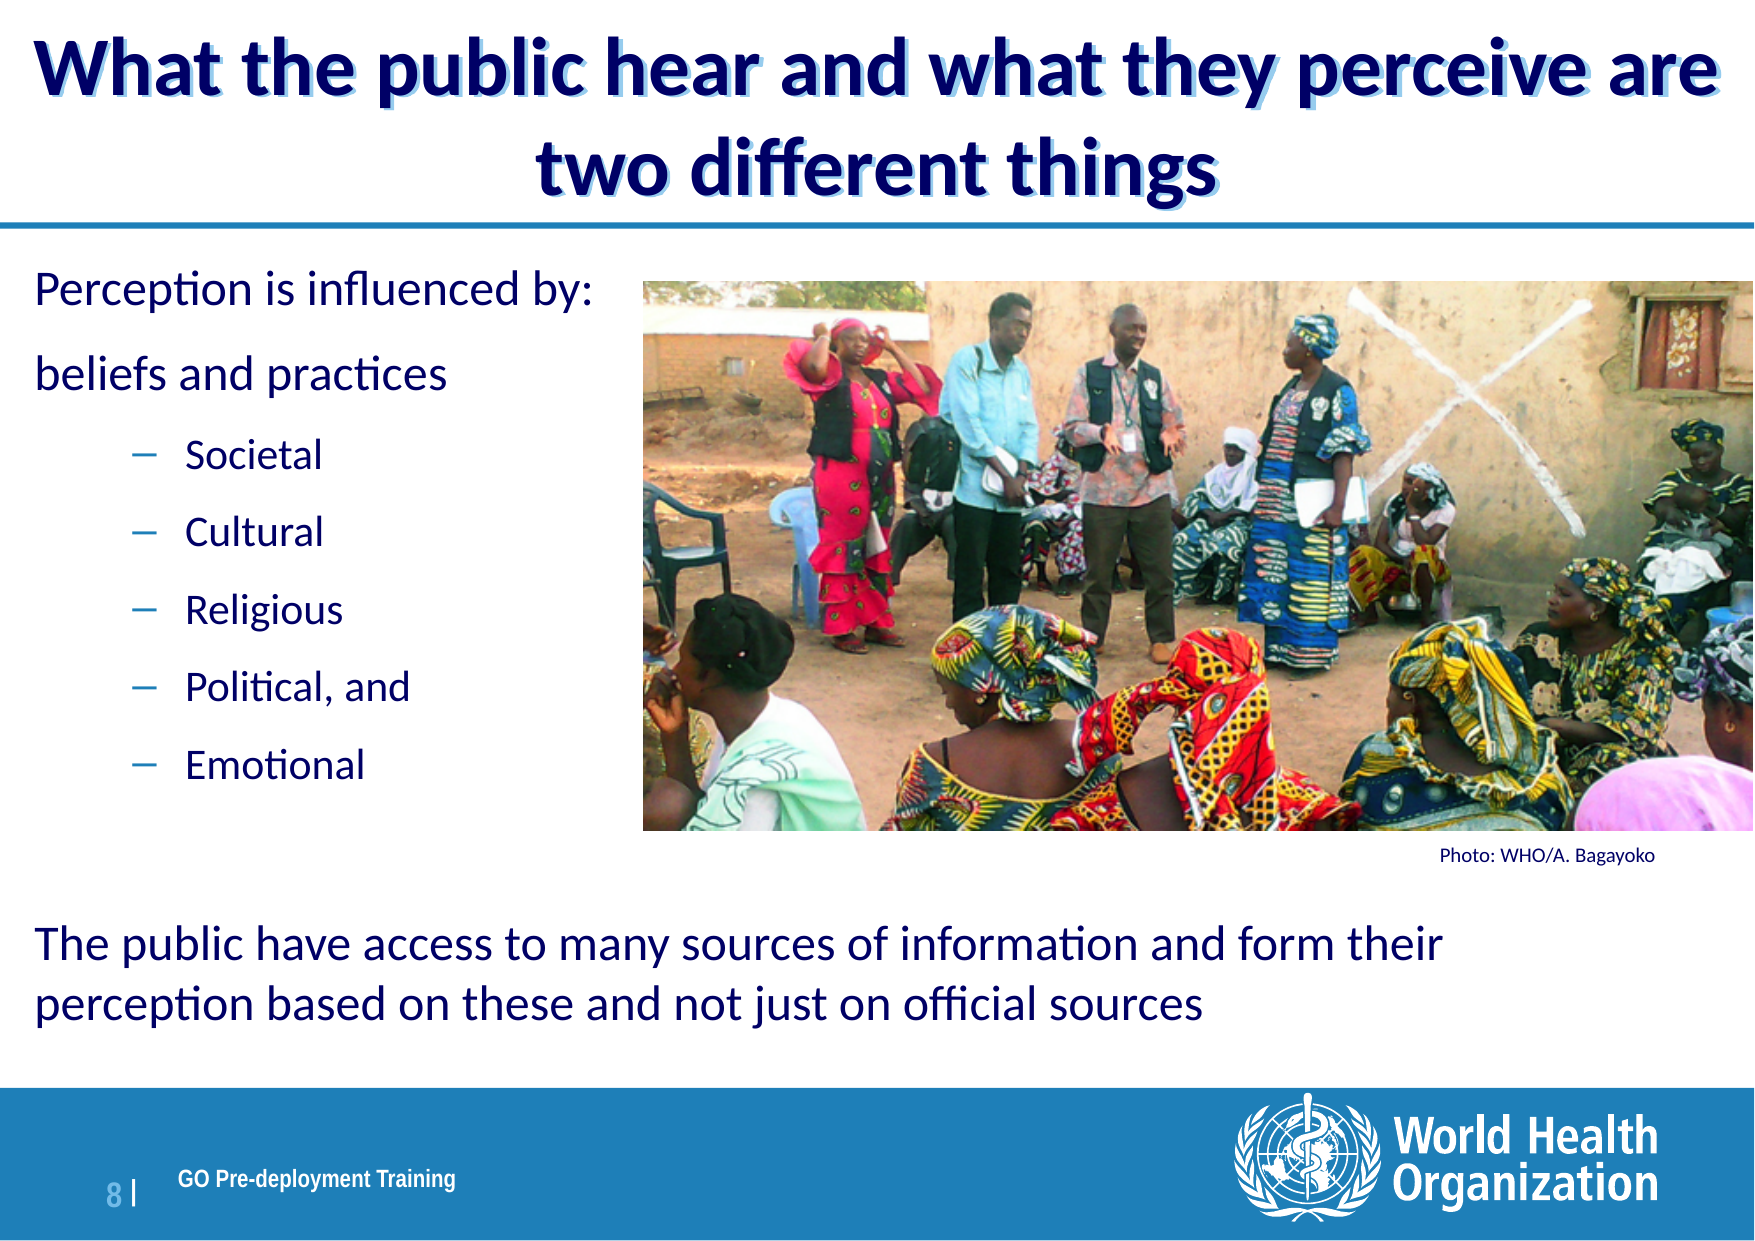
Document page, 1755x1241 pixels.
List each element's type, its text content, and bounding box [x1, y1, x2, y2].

text_box Photo: WHO/A. Bagayoko [1417, 840, 1673, 875]
title What the public hear and what they perceive are two different things [0, 0, 1755, 224]
list Perception is influenced by: beliefs and practices Societal Cultural Religious Political, and Emotional The public have access to many sources of information and form their perception based on these and not just on official sources [34, 255, 1676, 1063]
picture [643, 281, 1754, 832]
